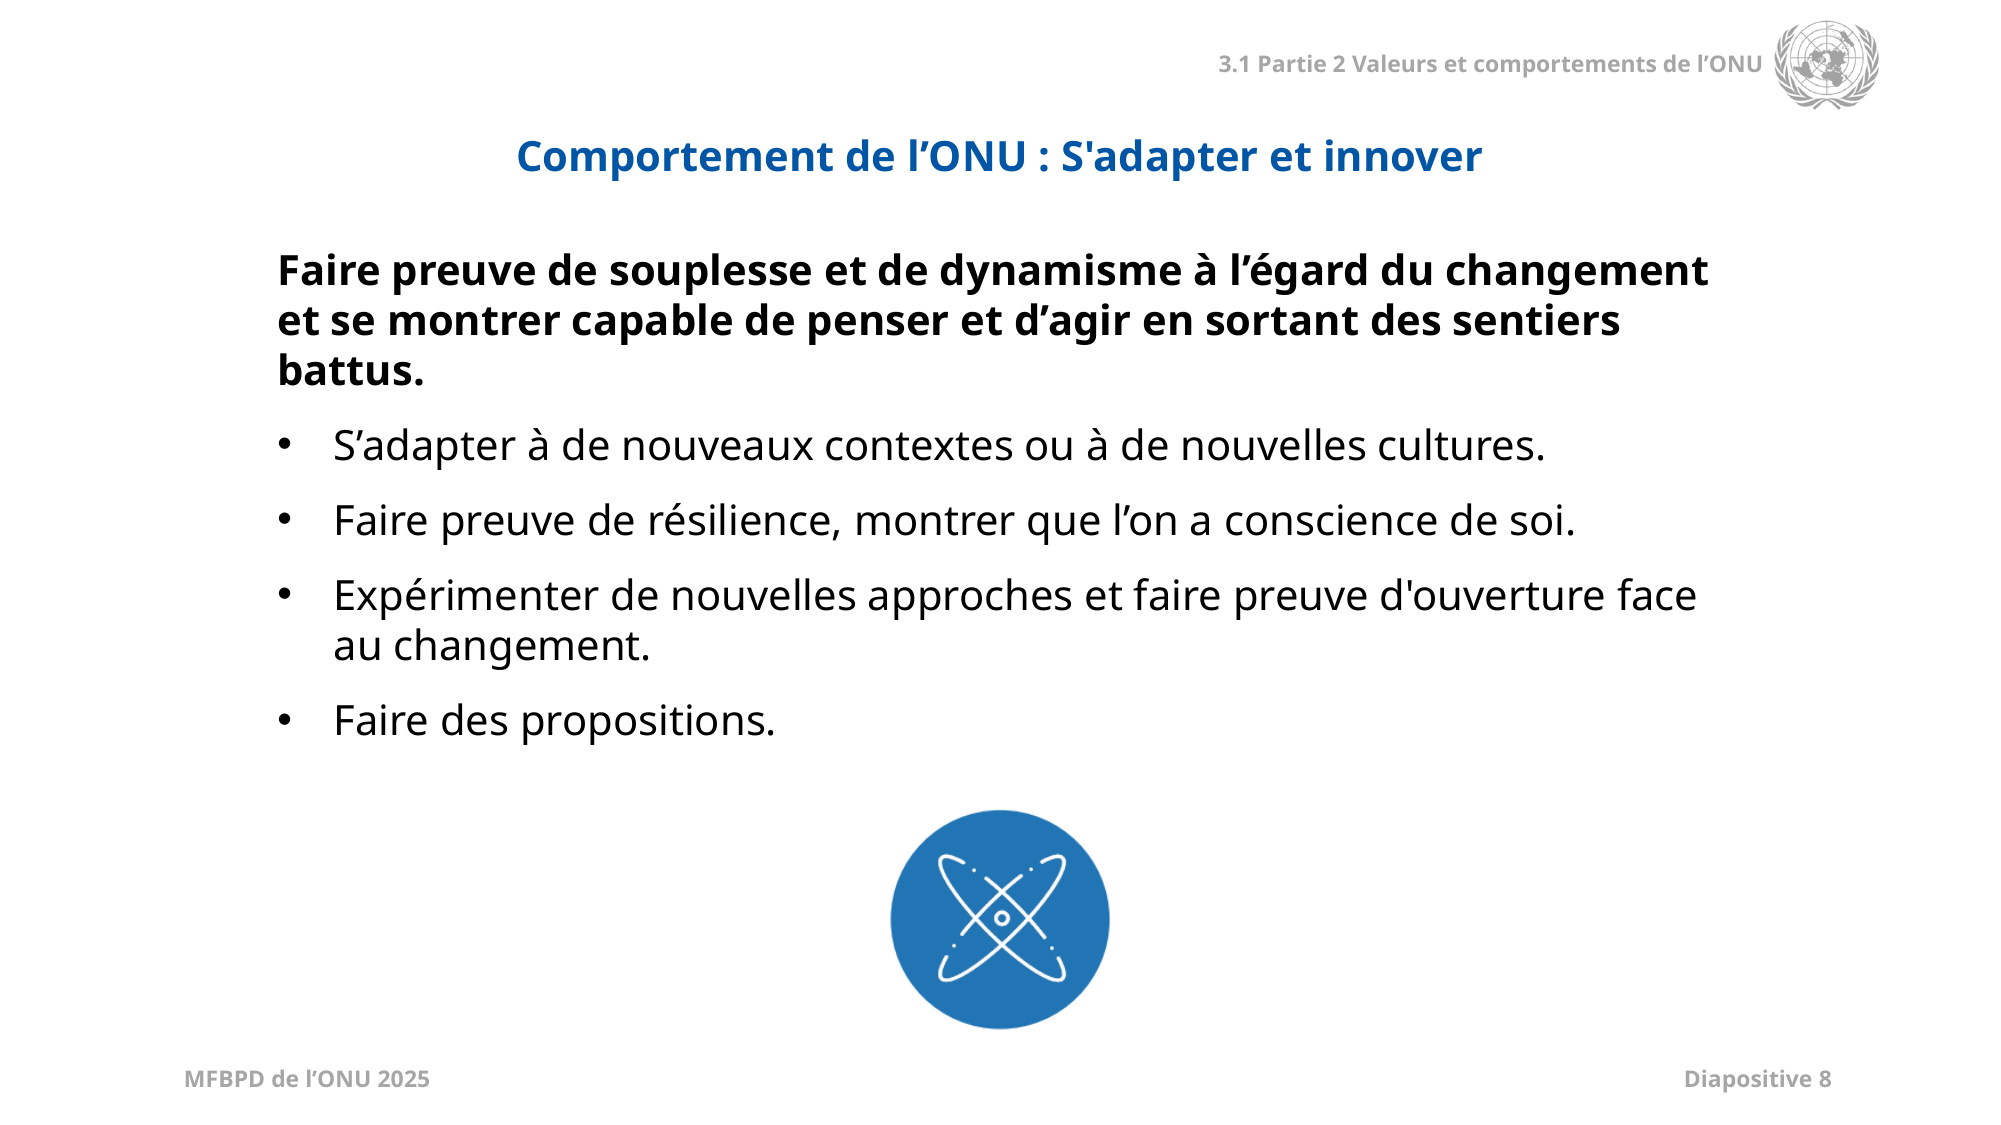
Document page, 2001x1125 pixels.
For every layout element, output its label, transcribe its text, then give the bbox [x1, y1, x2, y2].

picture [887, 807, 1113, 1033]
text_box Comportement de l’ONU : S'adapter et innover [337, 122, 1662, 188]
text_box Faire preuve de souplesse et de dynamisme à l’égard du changement et se montrer capable de penser et d’agir en sortant des sentiers battus. S’adapter à de nouveaux contextes ou à de nouvelles cultures. Faire preuve de résilience, montrer que l’on a conscience de soi. Expérimenter de nouvelles approches et faire preuve d'ouverture face au changement. Faire des propositions. [262, 235, 1739, 827]
